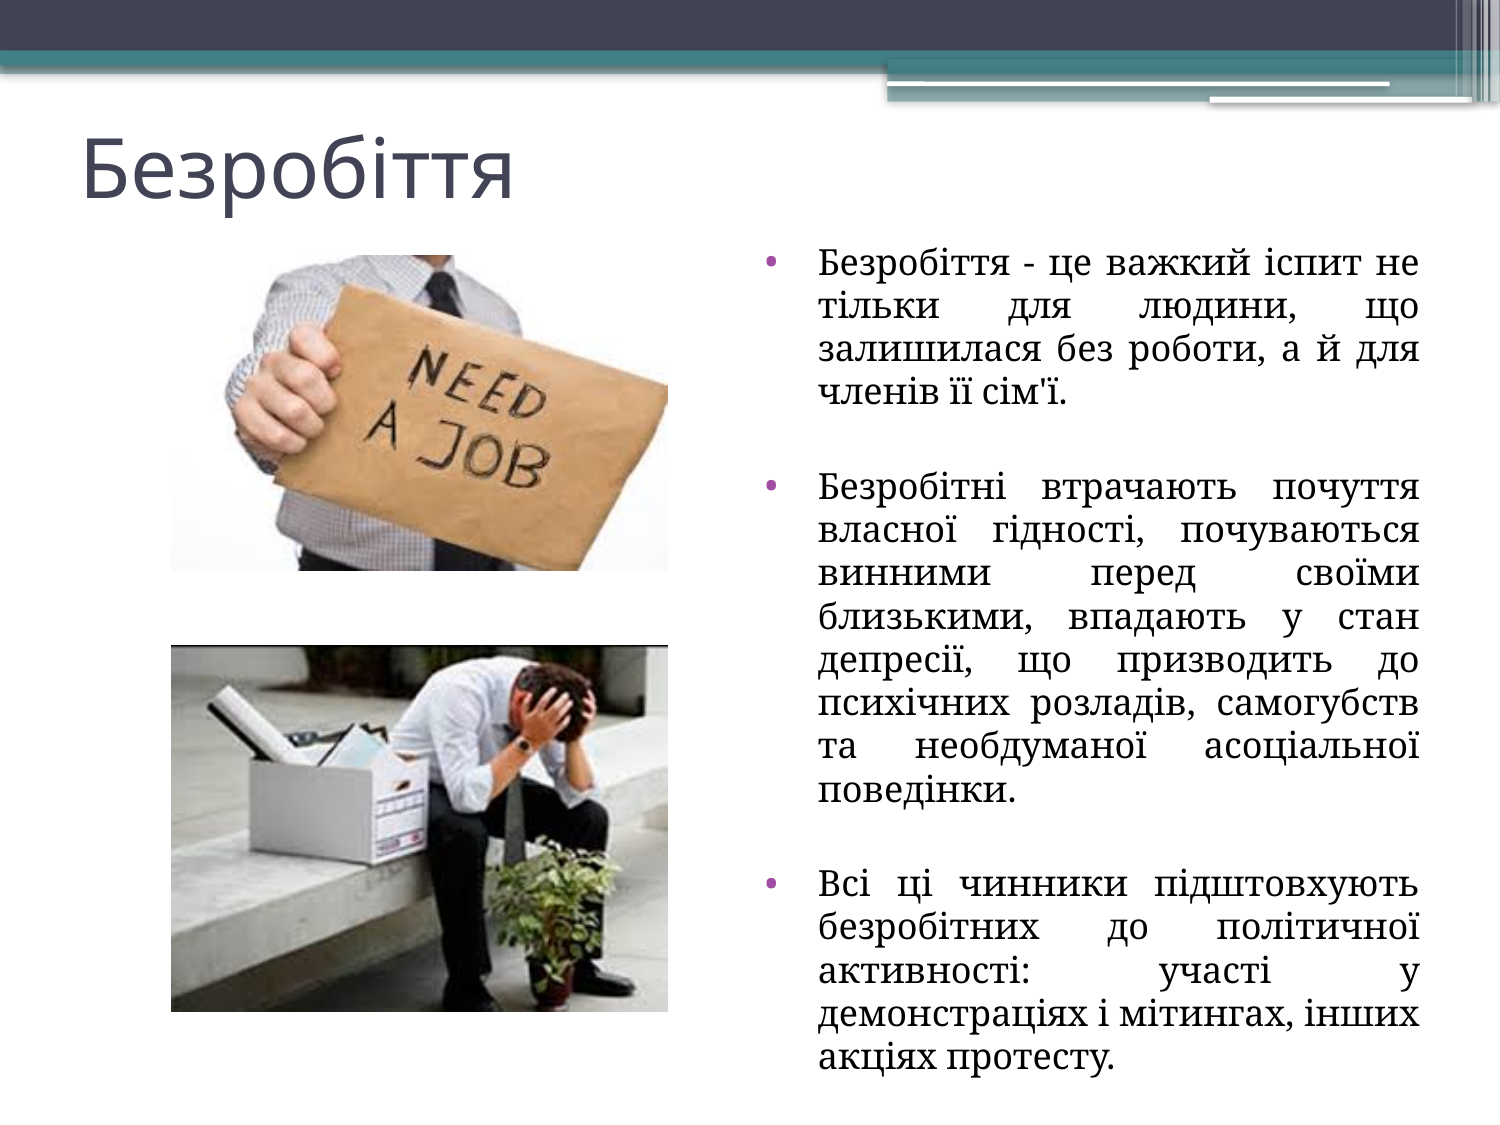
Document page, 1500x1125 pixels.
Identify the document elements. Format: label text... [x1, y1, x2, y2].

title Безробіття [64, 78, 1415, 254]
list Безробіття - це важкий іспит не тільки для людини, що залишилася без роботи, а й для членів її сім'ї. Безробітні втрачають почуття власної гідності, почуваються винними перед своїми близькими, впадають у стан депресії, що призводить до психічних розладів, самогубств та необдуманої асоціальної поведінки. Всі ці чинники підштовхують безробітних до політичної активності: участі у демонстраціях і мітингах, інших акціях протесту. [750, 231, 1436, 1106]
picture [170, 644, 668, 1012]
picture [170, 255, 668, 571]
